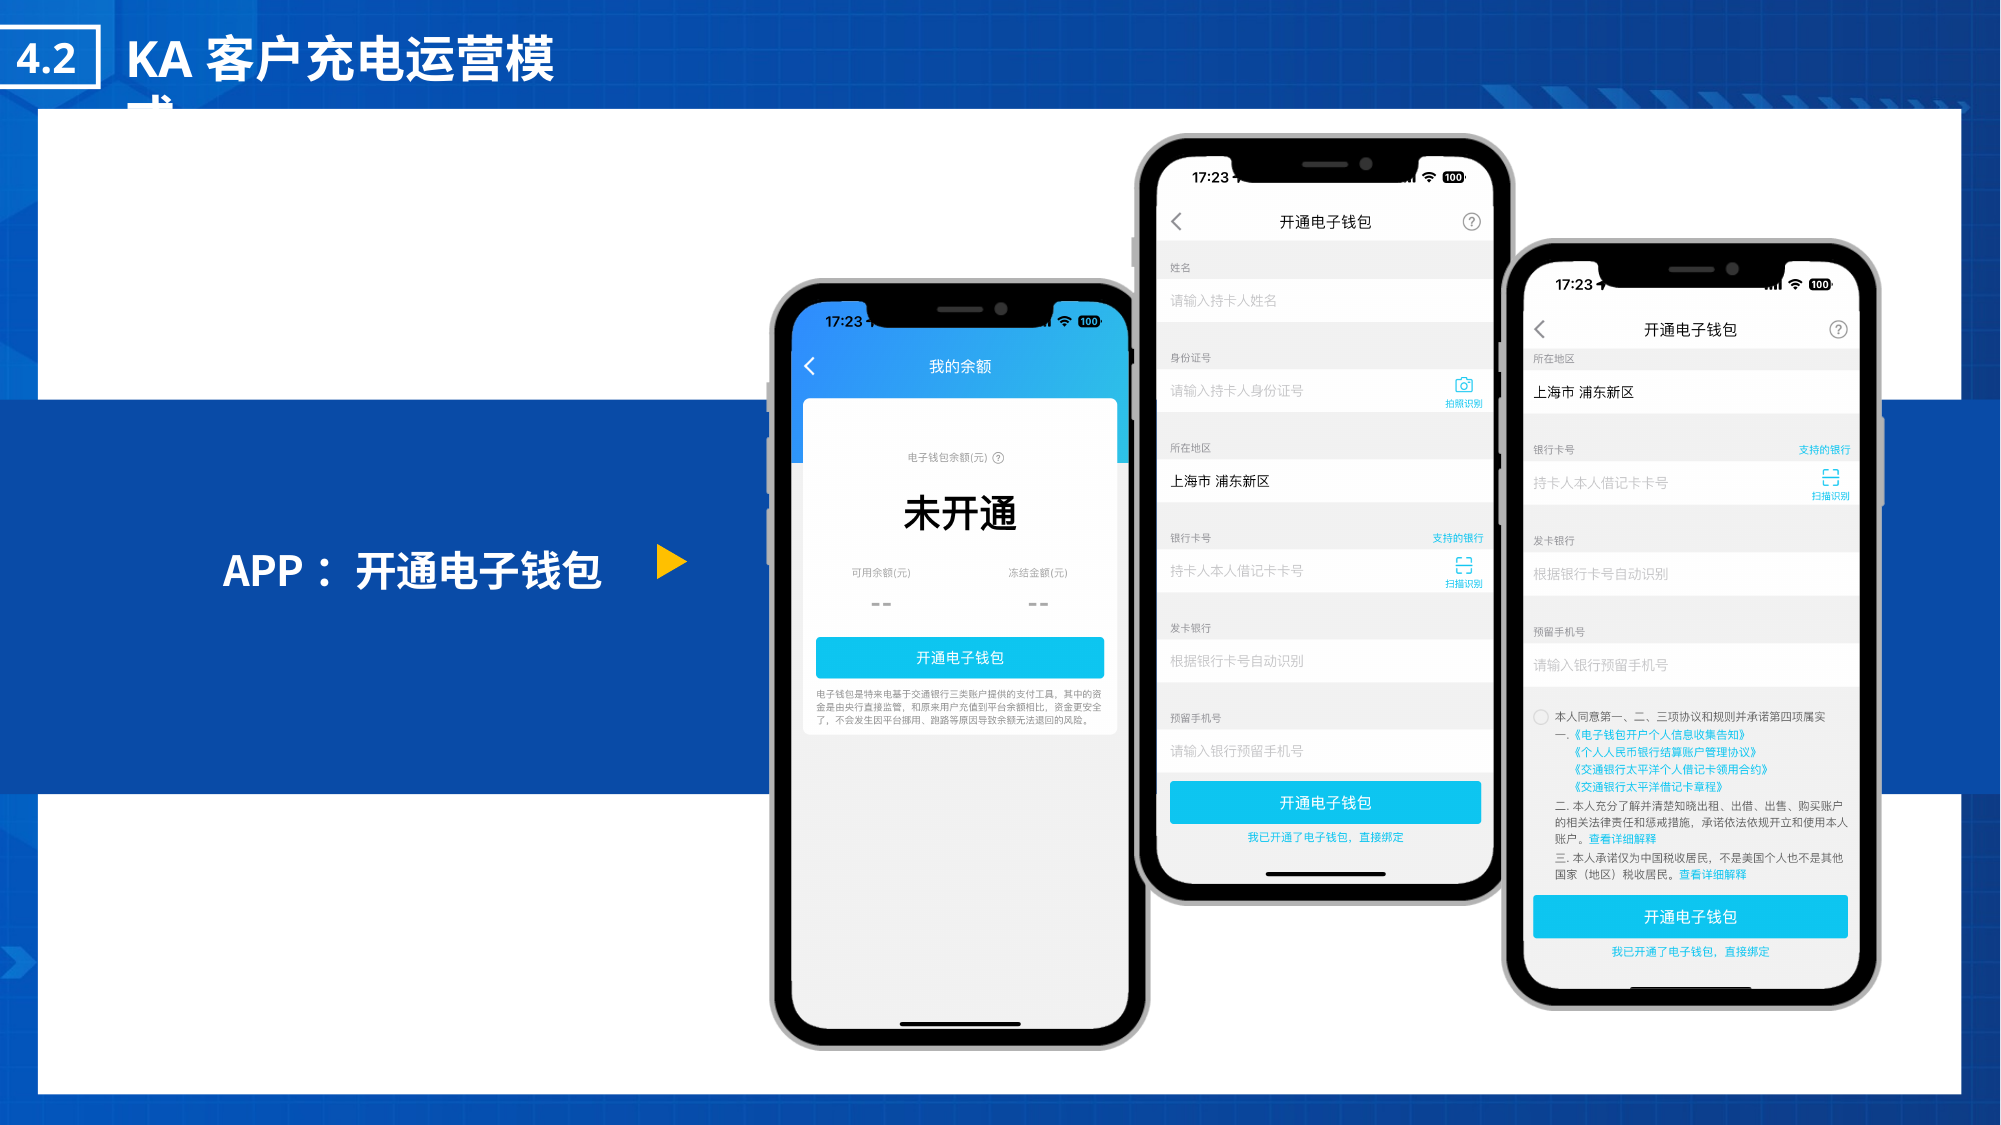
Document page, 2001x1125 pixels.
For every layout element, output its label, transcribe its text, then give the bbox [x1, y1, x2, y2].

text_box KA客户充电运营模式 [110, 19, 597, 155]
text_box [1131, 133, 1519, 906]
picture [0, 0, 2001, 1125]
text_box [1498, 238, 1885, 1011]
text_box 4.2 [1, 24, 124, 90]
picture [0, 90, 110, 399]
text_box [1885, 399, 2000, 795]
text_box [766, 278, 1154, 1051]
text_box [0, 399, 766, 795]
